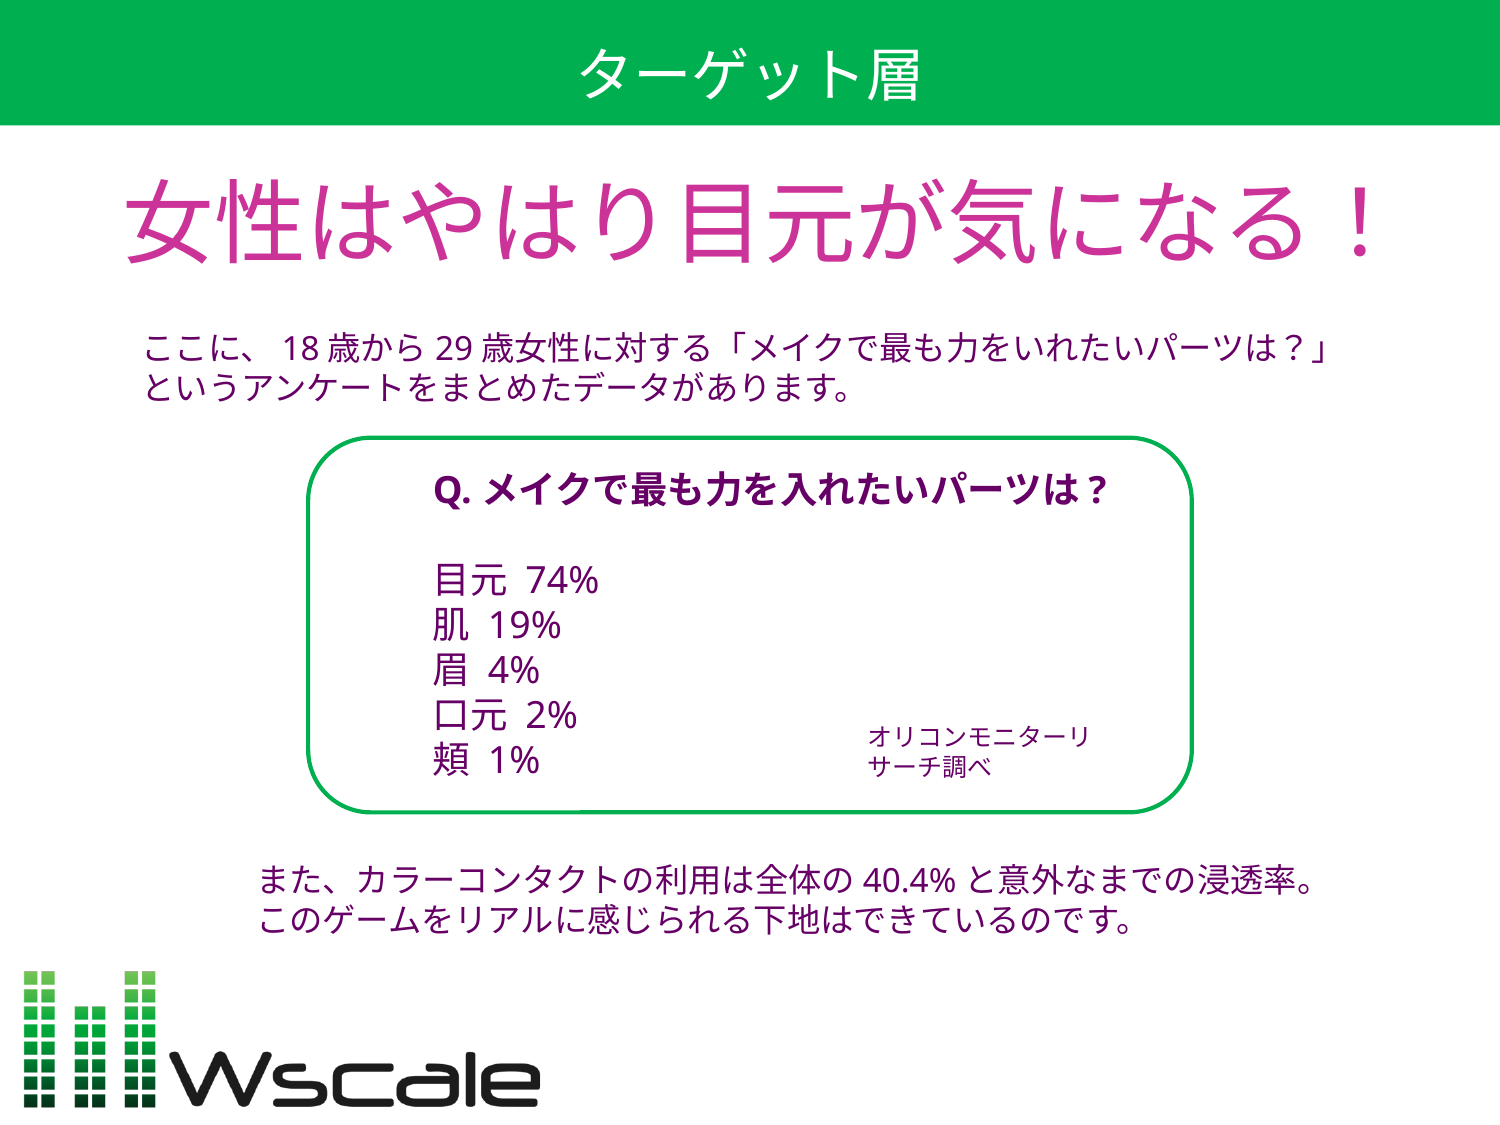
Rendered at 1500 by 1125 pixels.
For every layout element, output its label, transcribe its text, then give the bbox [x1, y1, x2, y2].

text_box [306, 435, 1194, 815]
text_box 女性はやはり目元が気になる！ [107, 157, 1422, 283]
text_box また、カラーコンタクトの利用は全体の40.4%と意外なまでの浸透率。 このゲームをリアルに感じられる下地はできているのです。 [241, 852, 1346, 947]
text_box ターゲット層 [74, 30, 1425, 117]
picture [0, 954, 561, 1125]
text_box ここに、18歳から29歳女性に対する「メイクで最も力をいれたいパーツは？」というアンケートをまとめたデータがあります。 [126, 320, 1374, 419]
